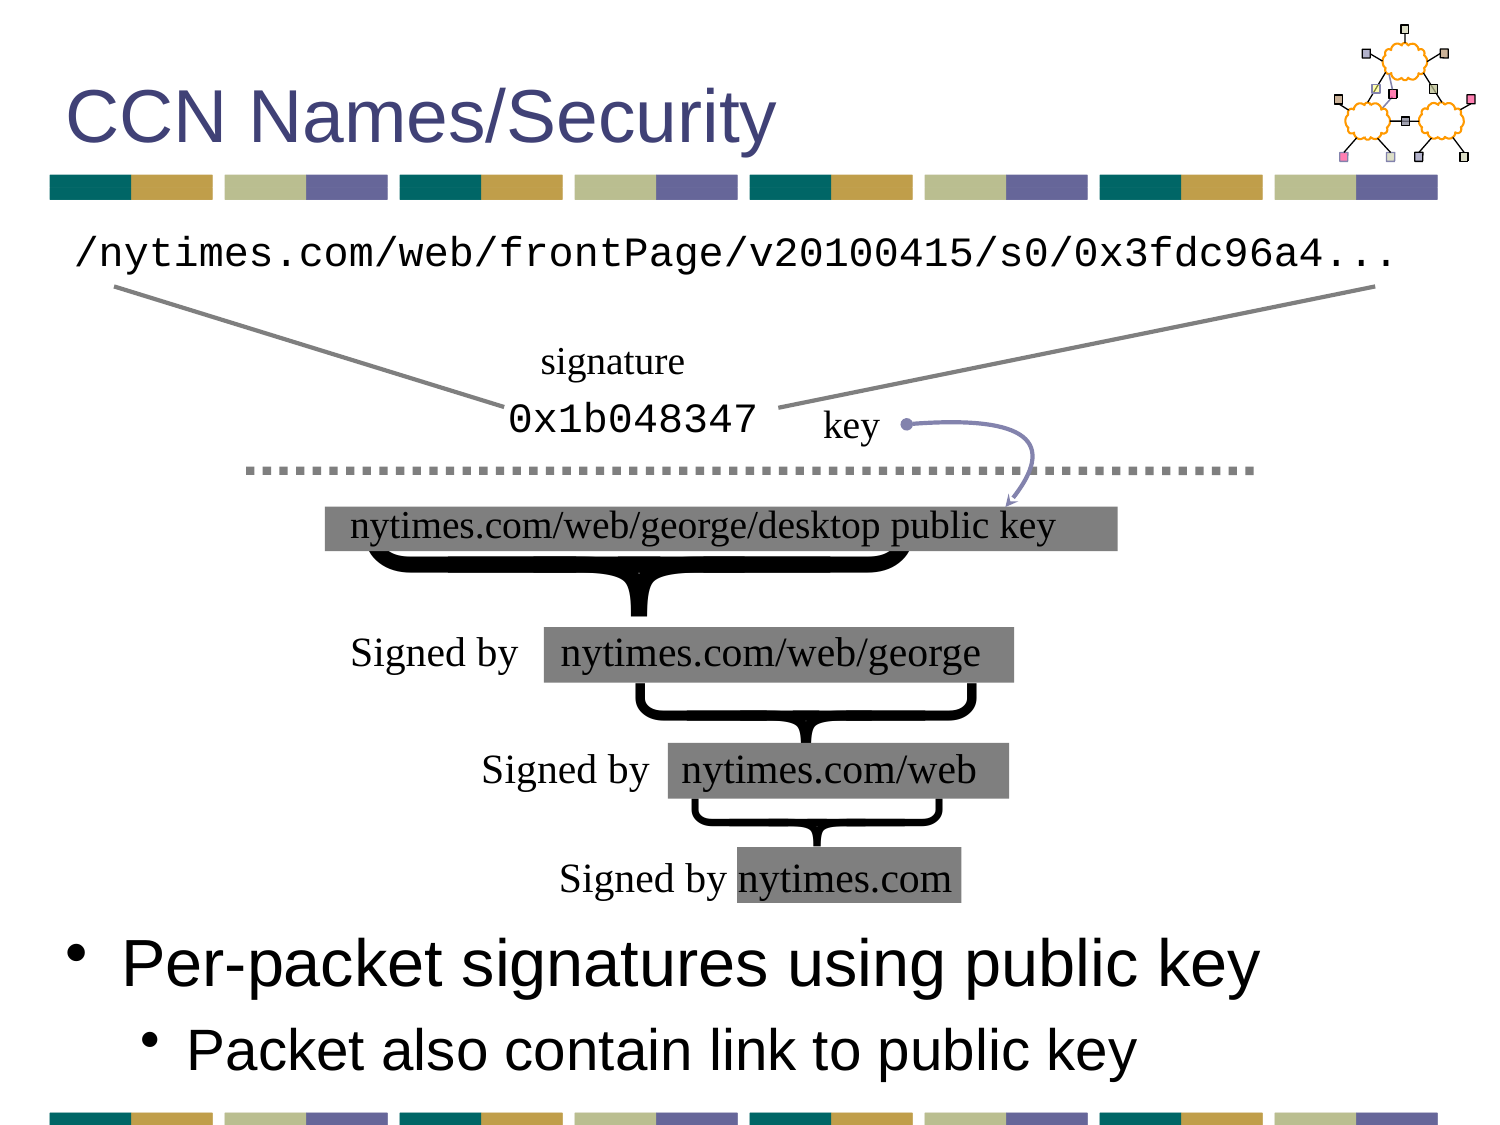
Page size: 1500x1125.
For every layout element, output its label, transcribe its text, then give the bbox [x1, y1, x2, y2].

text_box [480, 736, 1018, 799]
text_box nytimes.com/web/george/desktop public key [349, 487, 1132, 558]
text_box 0x1b048347 [507, 390, 759, 441]
text_box key [823, 394, 931, 452]
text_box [558, 846, 971, 904]
text_box [900, 418, 1033, 508]
text_box [324, 506, 349, 552]
text_box signature [540, 330, 743, 388]
title CCN Names/Security [50, 62, 1438, 163]
text_box /nytimes.com/web/frontPage/v20100415/s0/0x3fdc96a4... [73, 225, 1399, 276]
text_box ⎧ ⎪ ⎨ ⎪ ⎩ [736, 807, 932, 845]
list Per-packet signatures using public key Packet also contain link to public key [50, 912, 1438, 1025]
text_box ⎧ ⎪ ⎨ ⎪ ⎩ [225, 494, 1125, 632]
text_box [349, 618, 1028, 683]
text_box ⎧ ⎪ ⎨ ⎪ ⎩ [695, 691, 961, 734]
